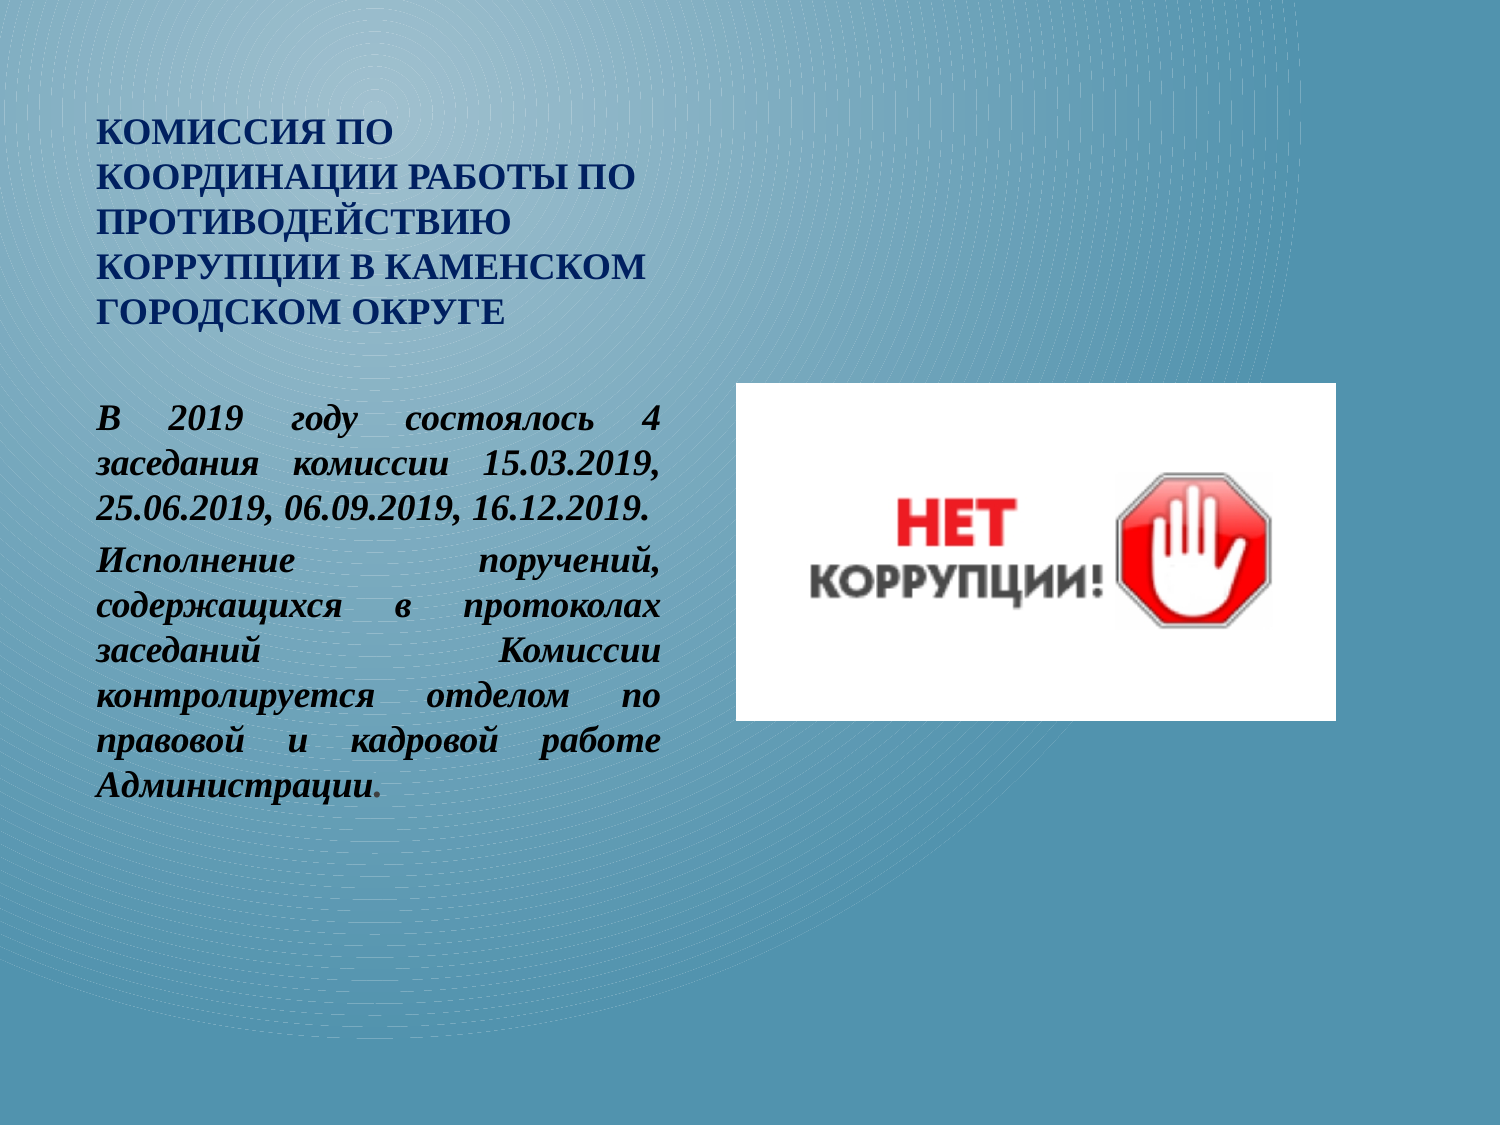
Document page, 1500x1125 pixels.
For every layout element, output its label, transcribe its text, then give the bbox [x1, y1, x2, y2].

list В 2019 году состоялось 4 заседания комиссии 15.03.2019, 25.06.2019, 06.09.2019, 16.12.2019. Исполнение поручений, содержащихся в протоколах заседаний Комиссии контролируется отделом по правовой и кадровой работе Администрации. [81, 385, 677, 929]
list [736, 383, 1337, 721]
title Комиссия по координации работы по противодействию коррупции в Каменском городском округе [81, 99, 677, 362]
